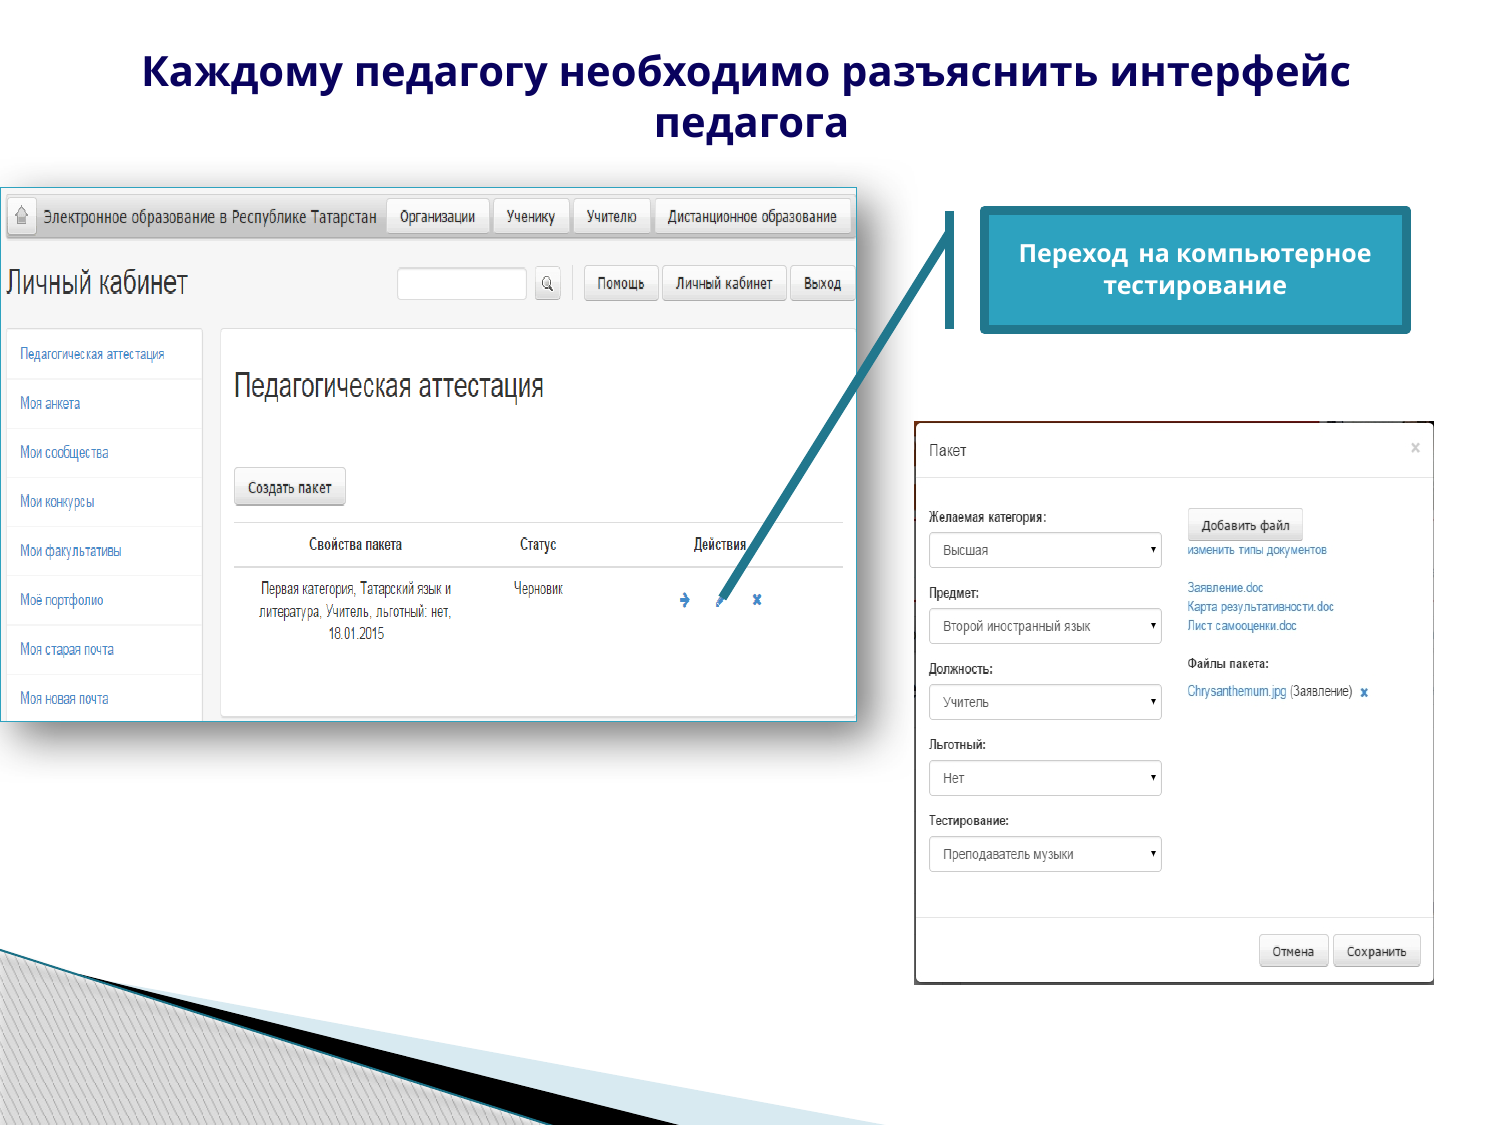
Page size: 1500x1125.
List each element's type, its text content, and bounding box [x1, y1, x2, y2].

picture [913, 421, 1435, 985]
text_box Переход на компьютерное тестирование [861, 210, 954, 384]
picture [0, 187, 857, 722]
text_box Переход на компьютерное тестирование [980, 206, 1411, 334]
title Каждому педагогу необходимо разъяснить интерфейс педагога [76, 1, 1427, 189]
